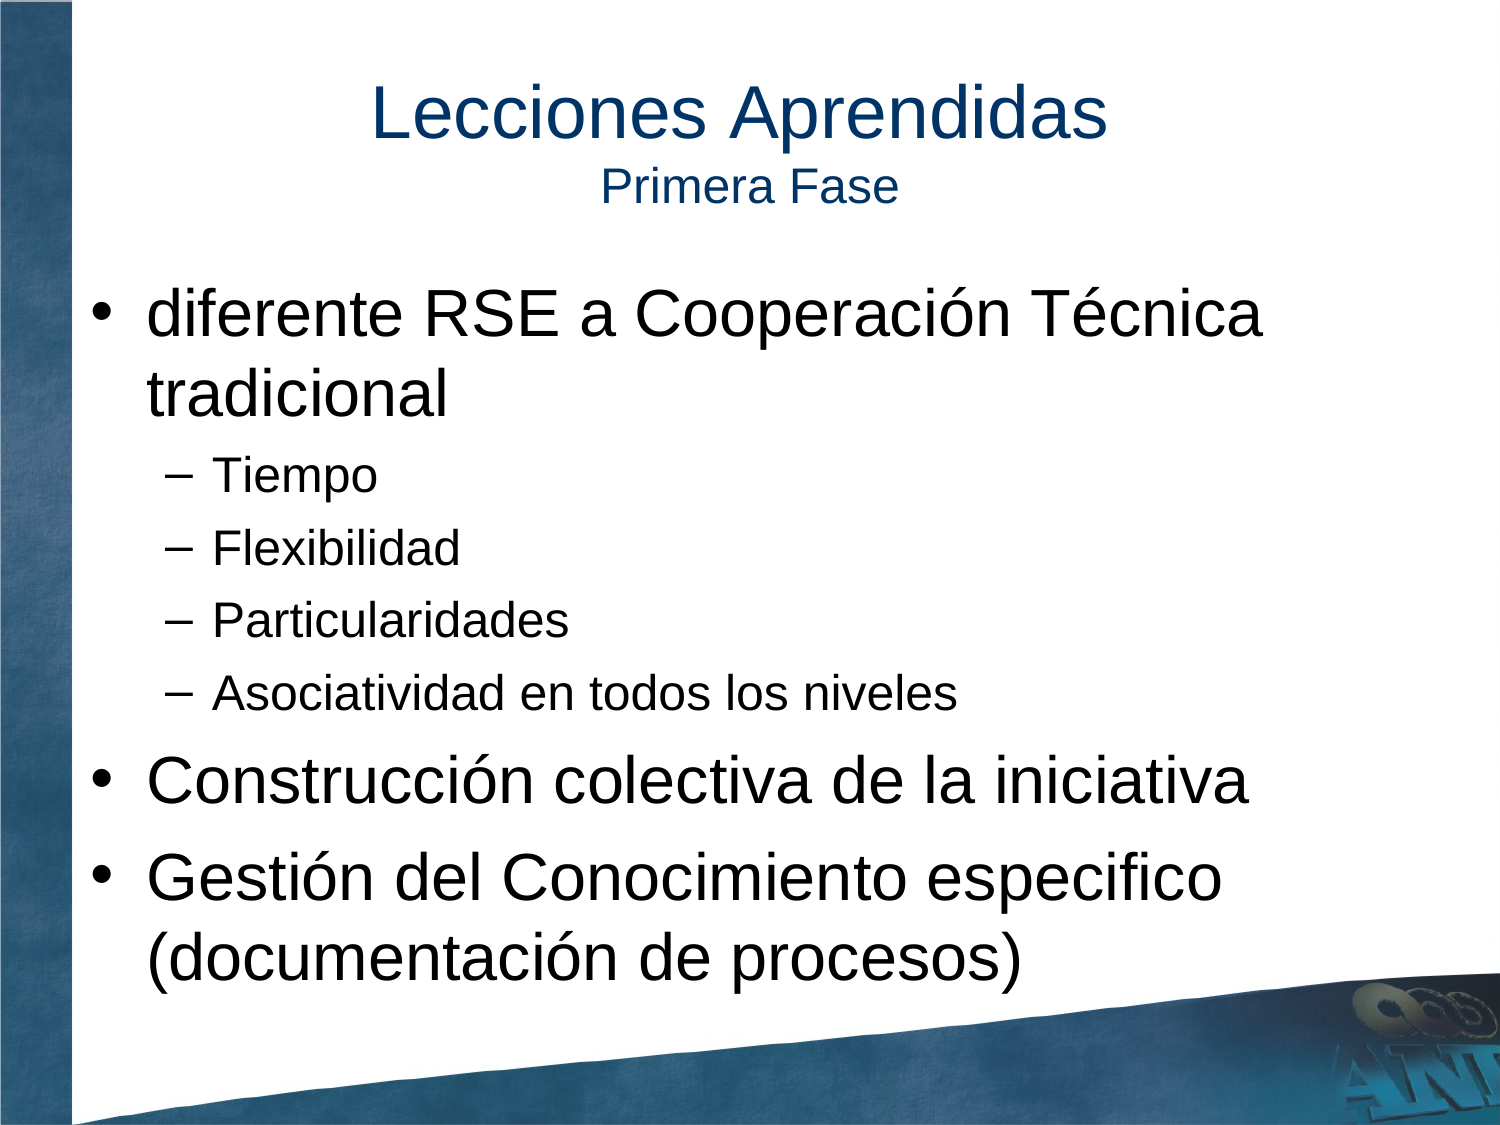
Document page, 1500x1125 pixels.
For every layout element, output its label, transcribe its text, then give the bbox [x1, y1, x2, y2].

picture [0, 0, 1500, 1125]
text_box diferente RSE a Cooperación Técnica tradicional Tiempo Flexibilidad Particularidades Asociatividad en todos los niveles Construcción colectiva de la iniciativa Gestión del Conocimiento especifico (documentación de procesos) [74, 262, 1425, 1005]
title Lecciones Aprendidas Primera Fase [75, 45, 1425, 233]
